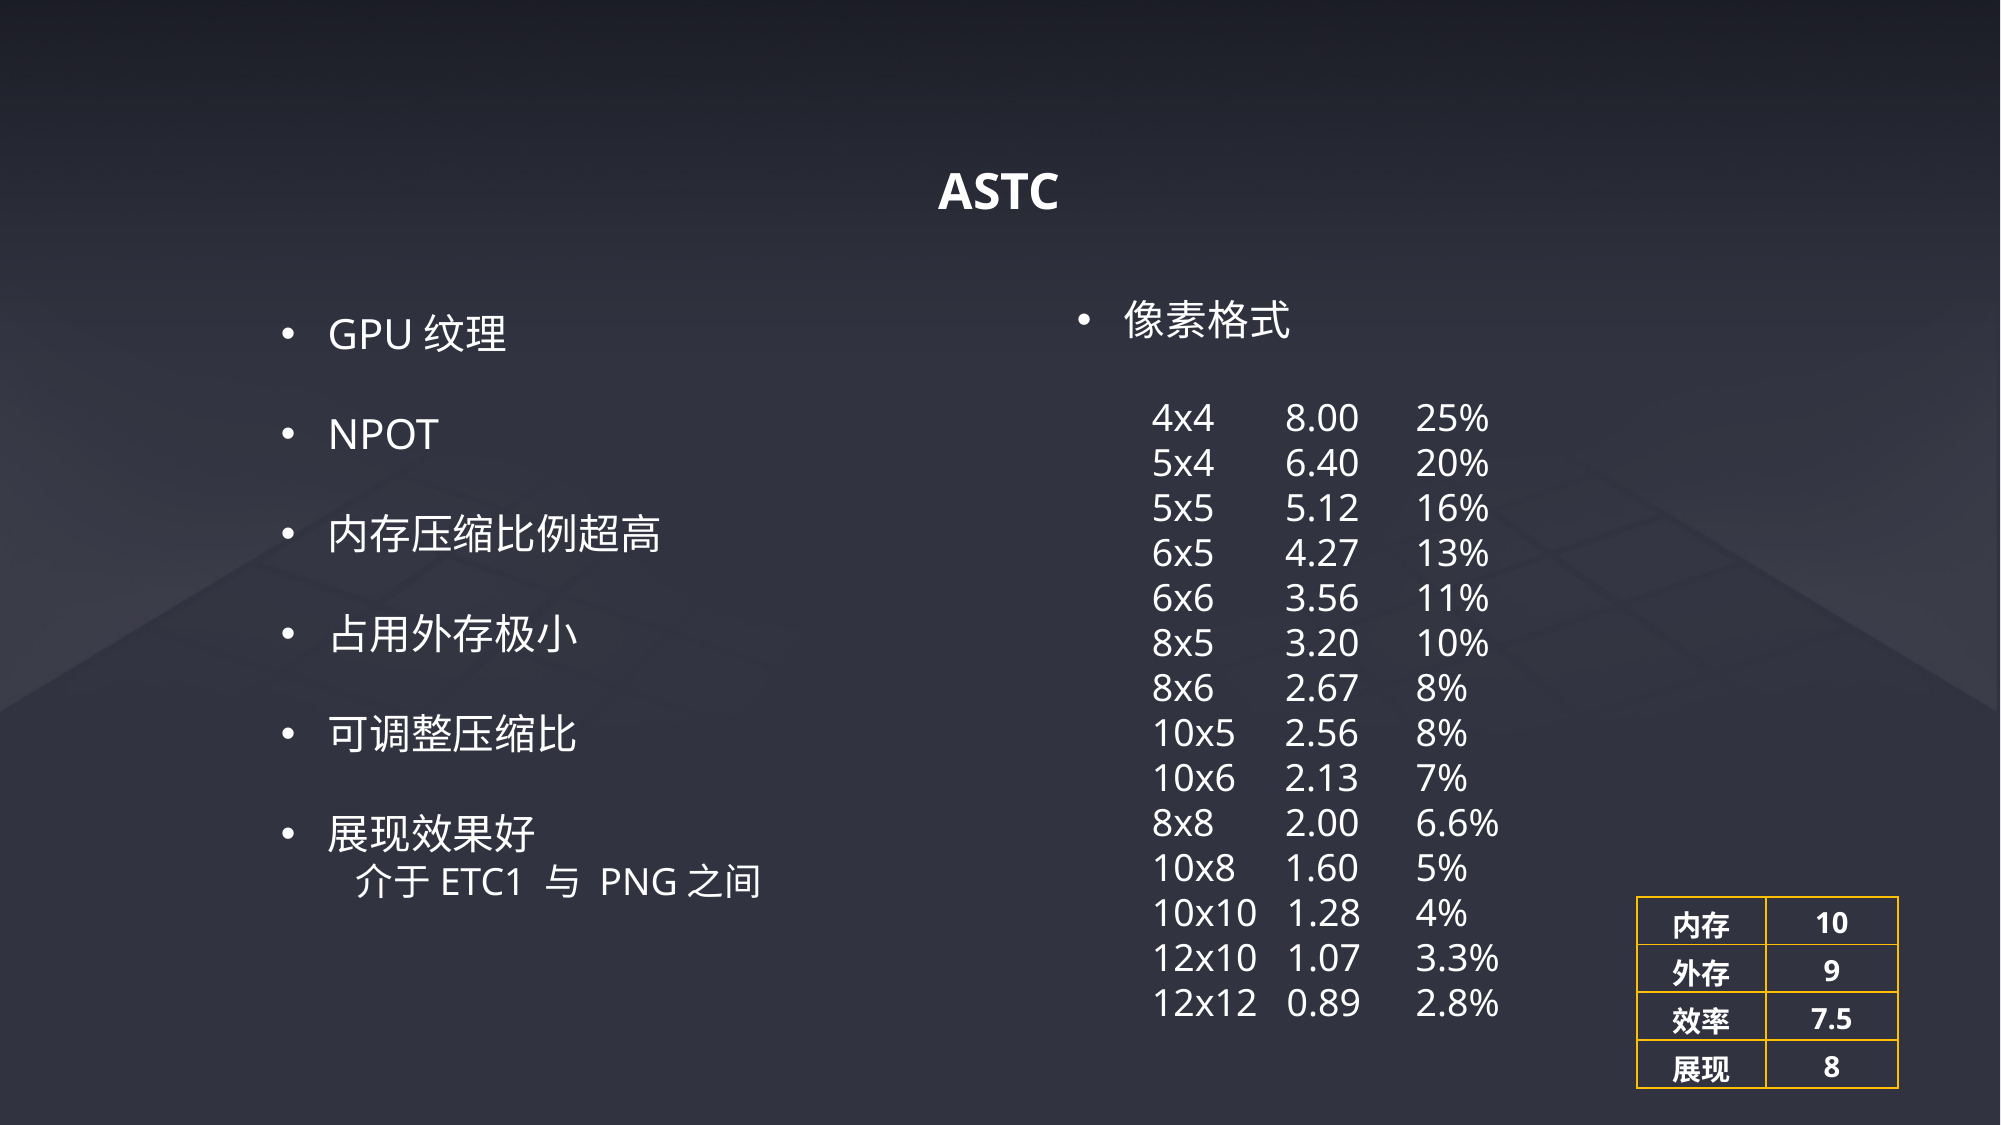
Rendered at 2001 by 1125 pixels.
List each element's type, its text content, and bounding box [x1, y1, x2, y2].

table_cell 展现 [1638, 1041, 1765, 1087]
table_header 10 [1767, 898, 1897, 944]
table_cell 效率 [1638, 993, 1765, 1039]
text_box ASTC [796, 151, 1204, 227]
text_box 像素格式 4x4 8.00 25% 5x4 6.40 20% 5x5 5.12 16% 6x5 4.27 13% 6x6 3.56 11% 8x5 3.20 10% 8x6 2.67 8% 10x5 2.56 8% 10x6 2.13 7% 8x8 2.00 6.6% 10x8 1.60 5% 10x10 1.28 4% 12x10 1.07 3.3% 12x12 0.89 2.8% [1069, 286, 1704, 1032]
table_cell 外存 [1704, 945, 1765, 991]
table_cell 9 [1767, 945, 1897, 991]
text_box GPU纹理 NPOT 内存压缩比例超高 占用外存极小 可调整压缩比 展现效果好 介于ETC1 与 PNG之间 [273, 300, 908, 1001]
picture [0, 0, 2001, 1125]
table_cell 8 [1767, 1041, 1897, 1087]
table_cell 7.5 [1767, 993, 1897, 1039]
table_header 内存 [1704, 898, 1765, 944]
